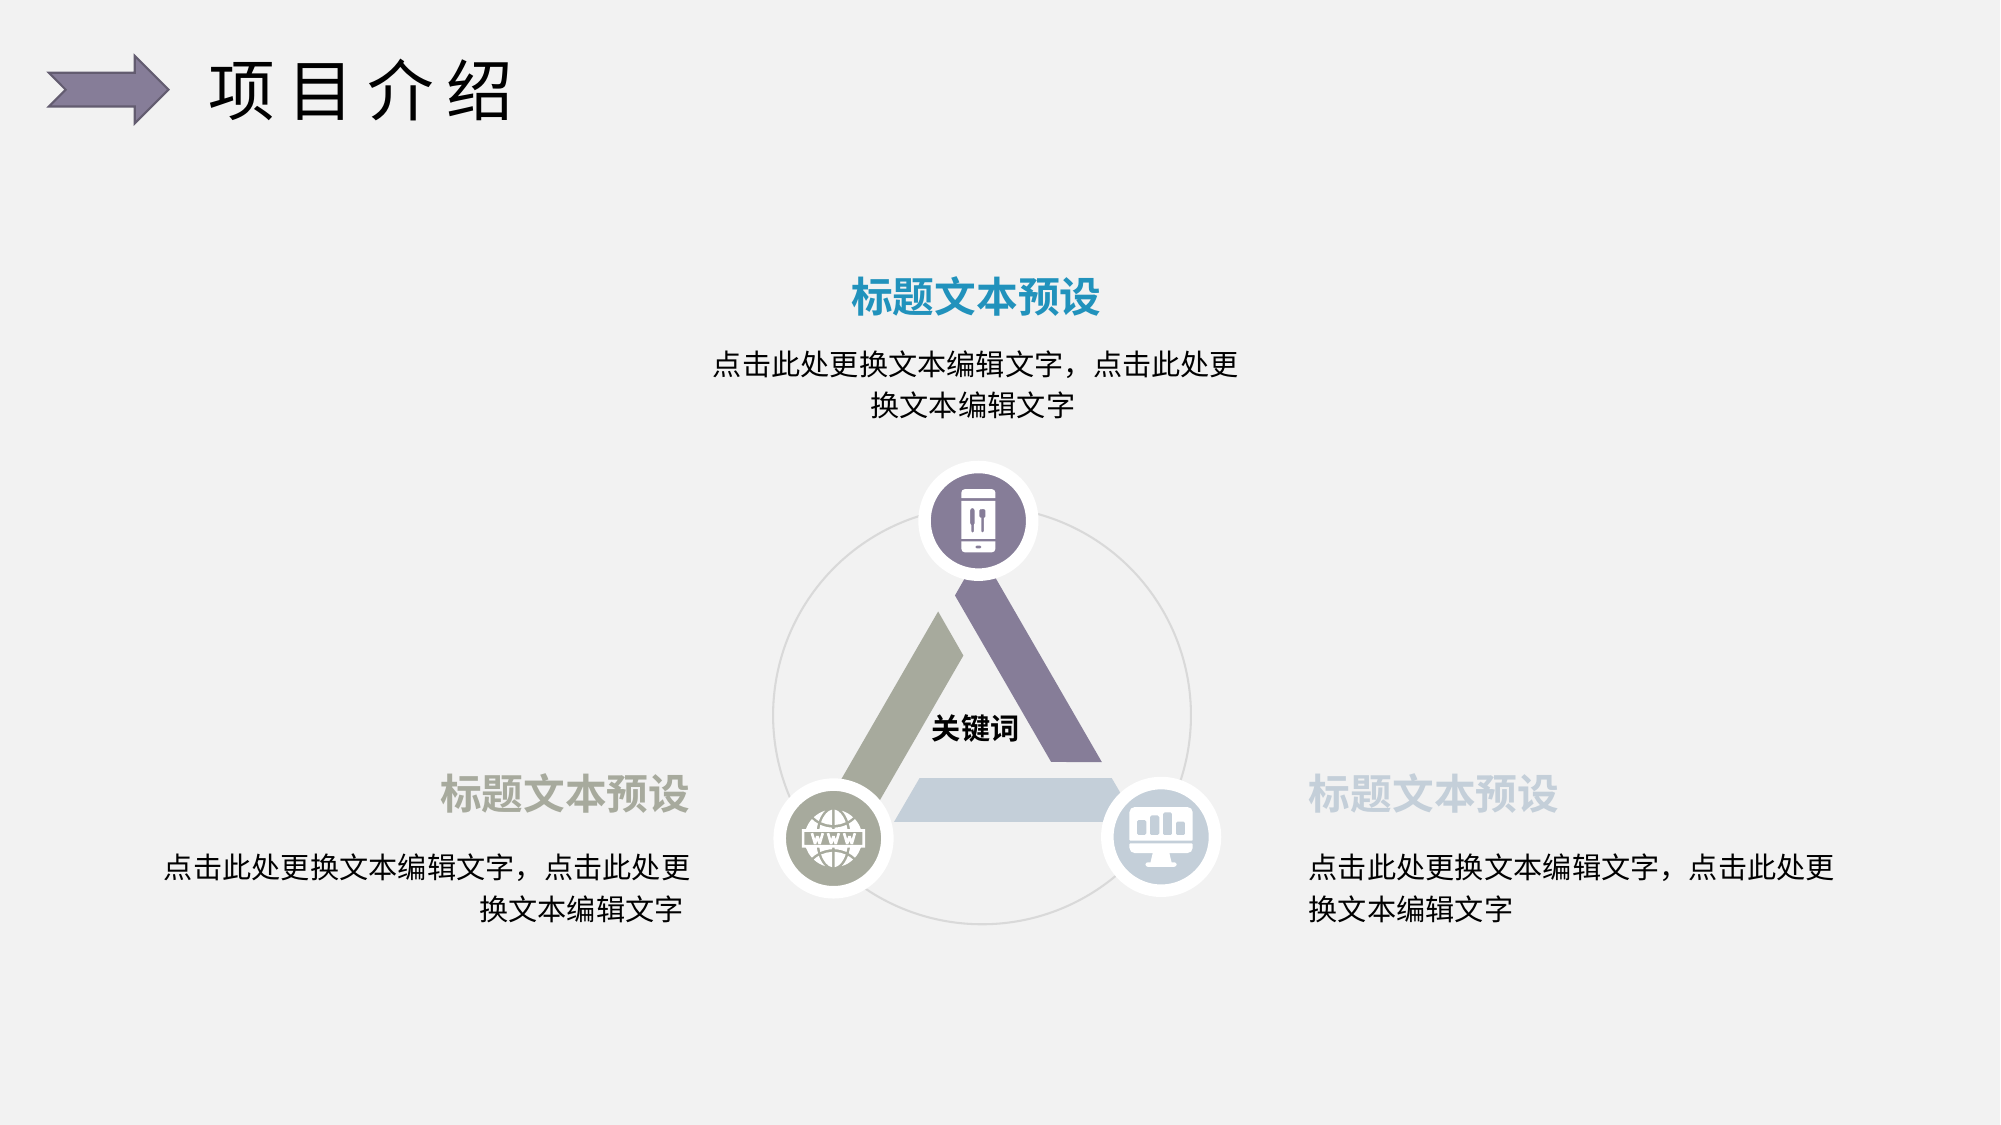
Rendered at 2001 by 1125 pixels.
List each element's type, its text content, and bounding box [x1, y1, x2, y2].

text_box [150, 270, 1849, 925]
text_box 项目介绍 [193, 41, 789, 137]
text_box [46, 53, 170, 126]
